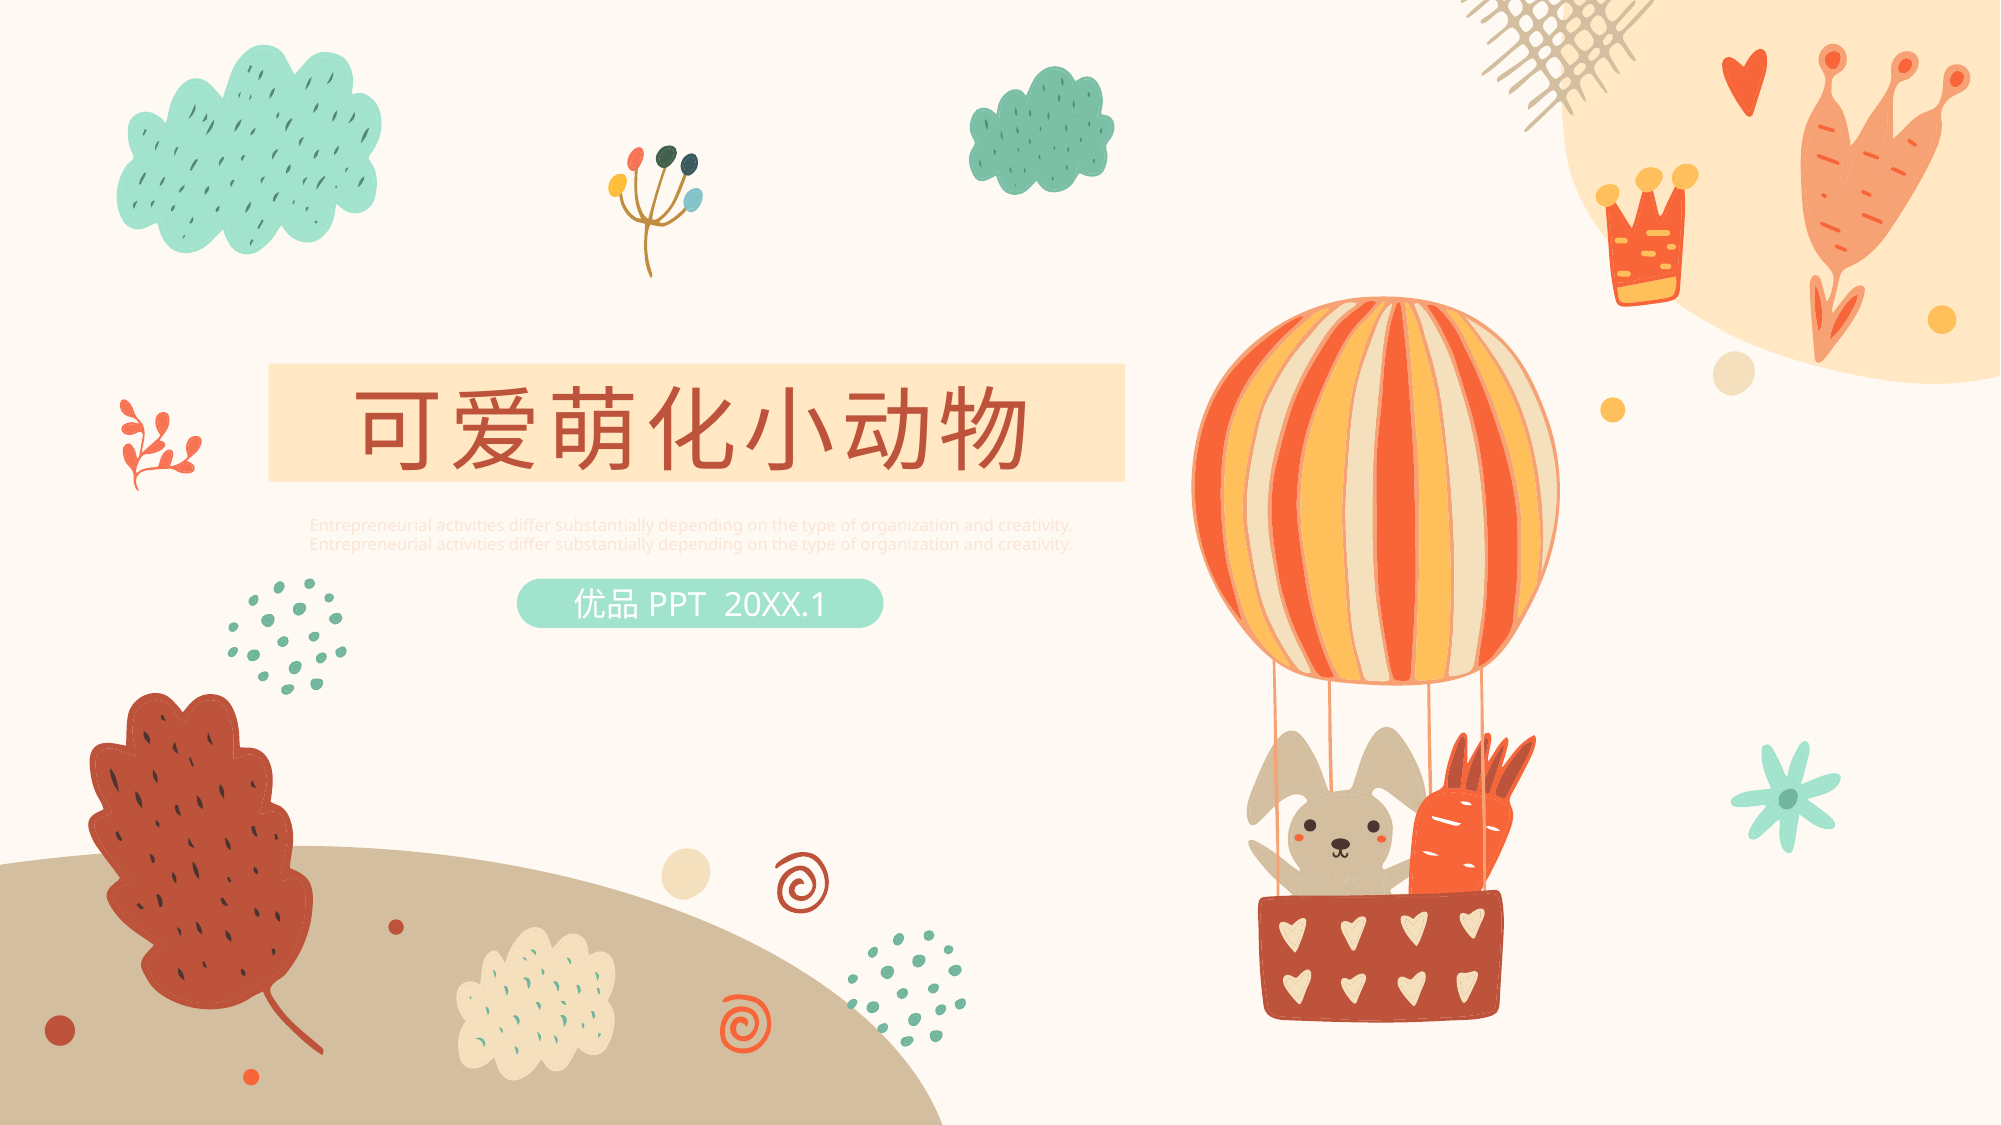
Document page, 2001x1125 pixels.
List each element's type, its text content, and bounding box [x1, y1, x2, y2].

picture [608, 145, 703, 279]
text_box [268, 363, 1126, 483]
picture [119, 399, 202, 491]
text_box Entrepreneurial activities differ substantially depending on the type of organization and creativity. Entrepreneurial activities differ substantially depending on the type of organization and creativity. [278, 506, 1106, 562]
picture [116, 44, 382, 255]
text_box 可爱萌化小动物 [265, 364, 1119, 490]
picture [1730, 740, 1841, 854]
picture [0, 578, 966, 1125]
picture [1191, 0, 2000, 1023]
picture [968, 66, 1115, 195]
text_box [0, 0, 2000, 1125]
